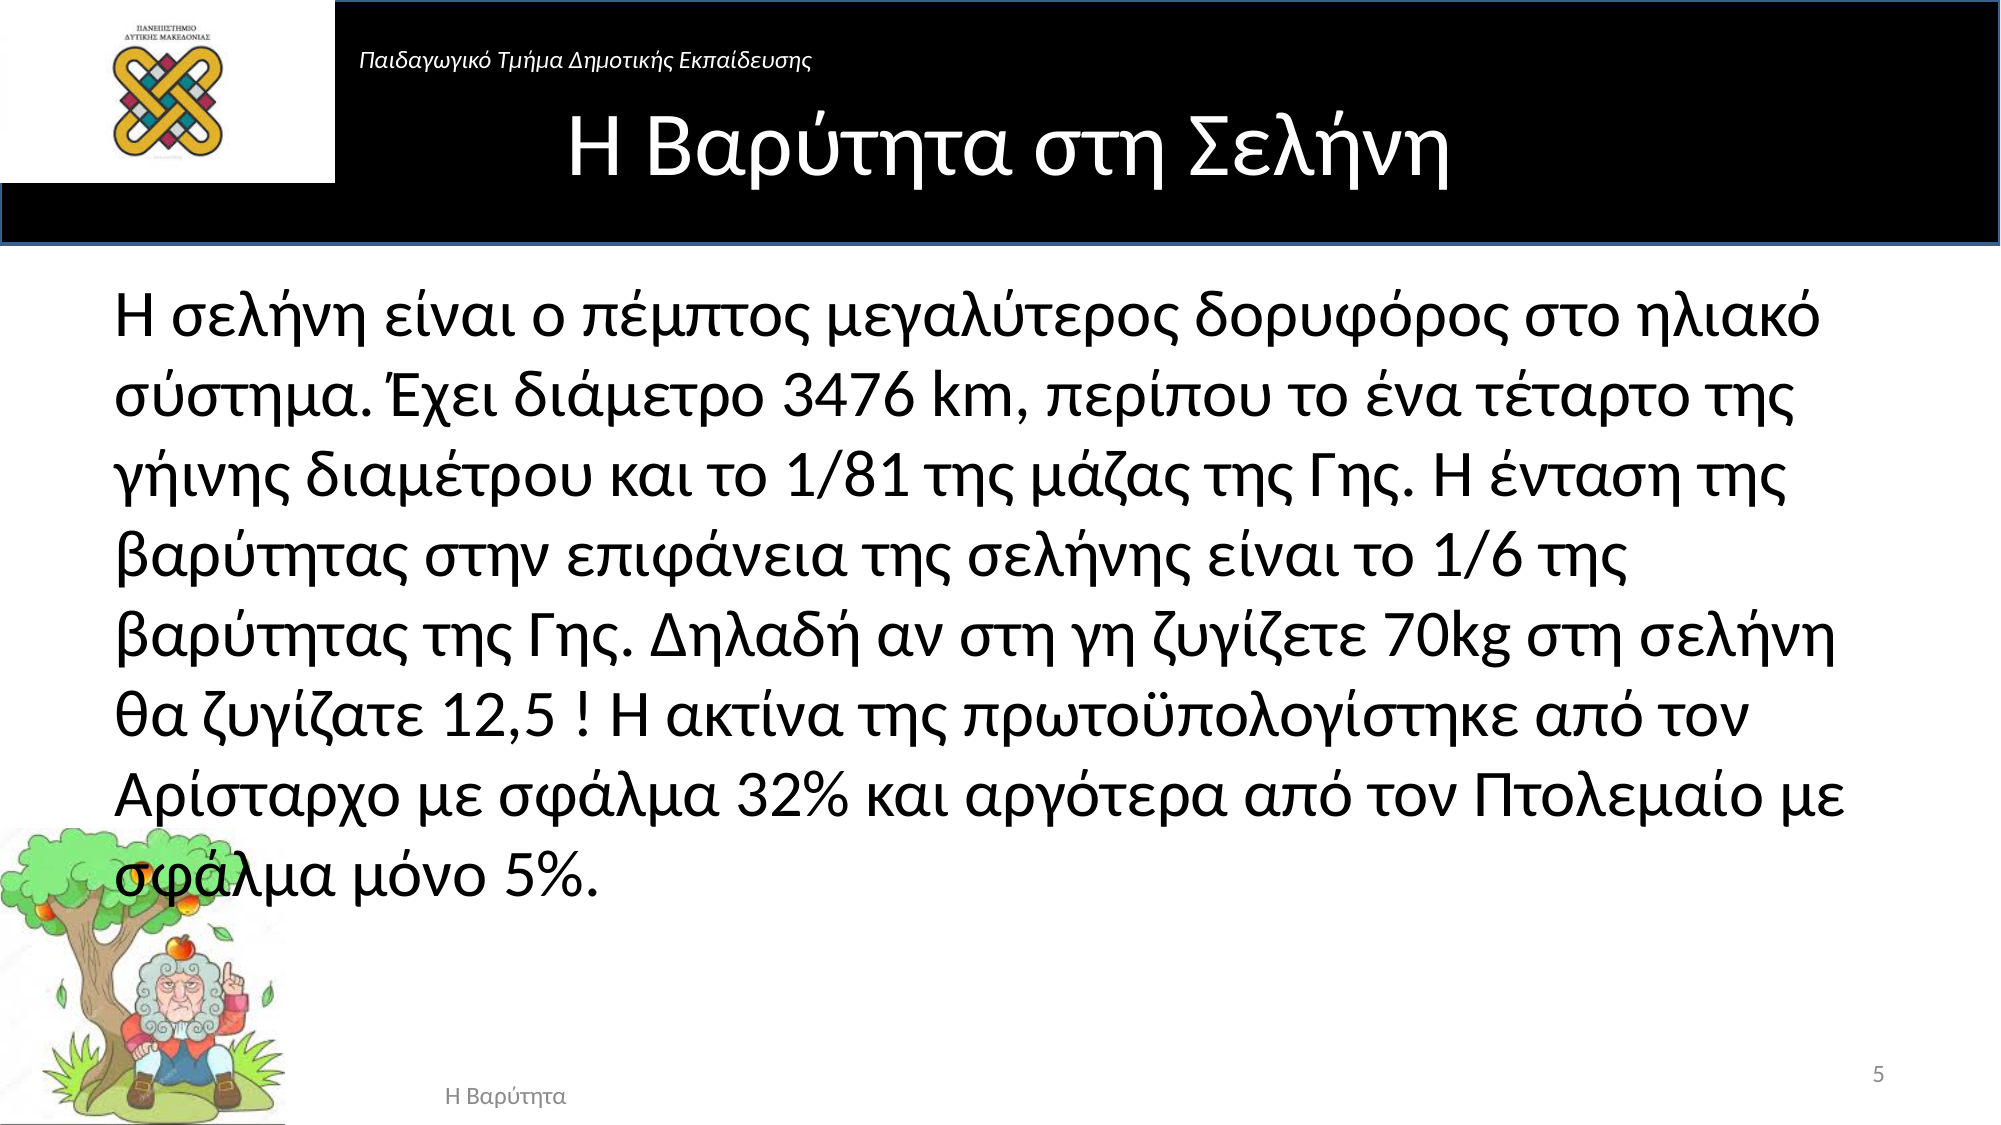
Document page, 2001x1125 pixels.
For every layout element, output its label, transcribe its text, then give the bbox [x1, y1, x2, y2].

list H σελήνη είναι ο πέμπτος μεγαλύτερος δορυφόρος στο ηλιακό σύστημα. Έχει διάμετρο 3476 km, περίπου το ένα τέταρτο της γήινης διαμέτρου και το 1/81 της μάζας της Γης. Η ένταση της βαρύτητας στην επιφάνεια της σελήνης είναι το 1/6 της βαρύτητας της Γης. Δηλαδή αν στη γη ζυγίζετε 70kg στη σελήνη θα ζυγίζατε 12,5 ! Η ακτίνα της πρωτοϋπολογίστηκε από τον Αρίσταρχο με σφάλμα 32% και αργότερα από τον Πτολεμαίο με σφάλμα μόνο 5%. [99, 262, 1900, 1005]
slide_number 5 [1433, 1042, 1900, 1103]
picture [0, 0, 335, 183]
footer Η Βαρύτητα [189, 1065, 823, 1125]
picture [0, 828, 286, 1125]
title Η Βαρύτητα στη Σελήνη [99, 45, 1900, 233]
